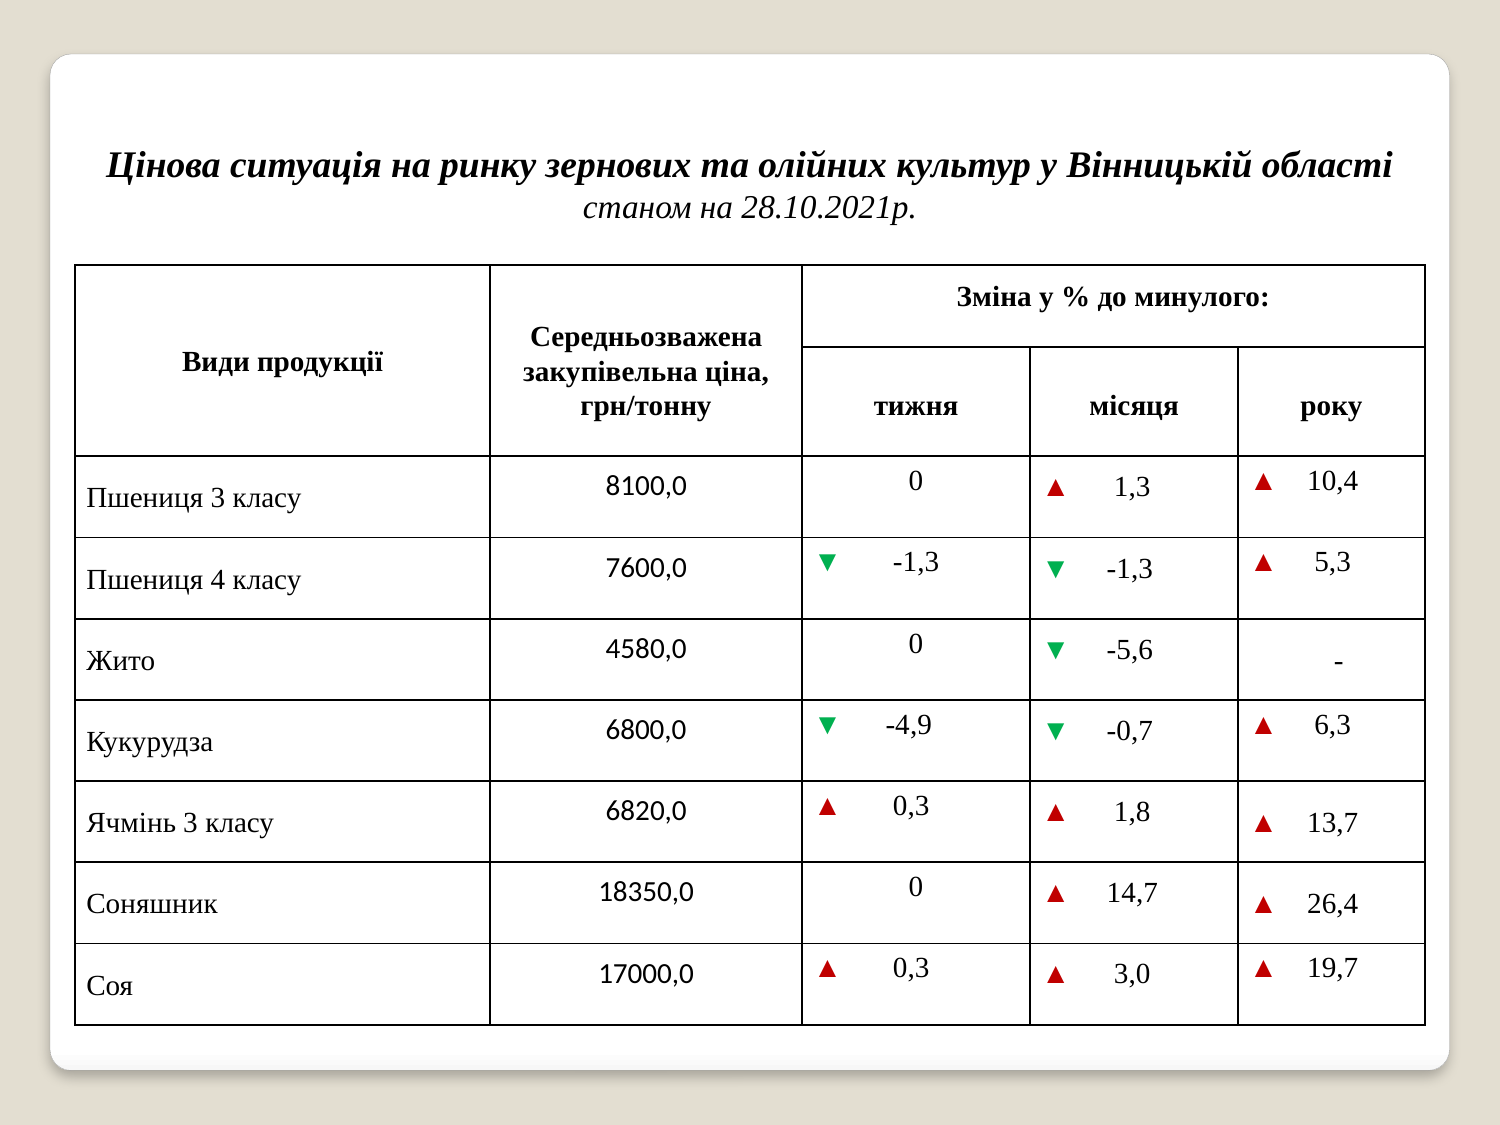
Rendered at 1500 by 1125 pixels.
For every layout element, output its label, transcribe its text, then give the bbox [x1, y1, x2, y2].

table_cell ▲ 0,3 [803, 782, 1029, 861]
table_cell Пшениця 4 класу [76, 538, 489, 618]
table_cell тижня [803, 348, 1029, 455]
table_cell ▲ 5,3 [1239, 538, 1424, 618]
table_cell Соняшник [76, 863, 489, 943]
table_cell ▲ 26,4 [1239, 863, 1424, 943]
table_cell Зміна у % до минулого: [803, 266, 1424, 346]
table_cell Види продукції [76, 266, 489, 455]
table_cell Соя [76, 944, 489, 1024]
table_cell ▼ -5,6 [1031, 620, 1237, 699]
table_cell ▲ 1,8 [1031, 782, 1237, 861]
table_cell 6800,0 [491, 701, 801, 780]
table_cell ▲ 14,7 [1031, 863, 1237, 943]
table_cell 17000,0 [491, 944, 801, 1024]
table_cell ▼ -4,9 [803, 701, 1029, 780]
table_cell ▲ 10,4 [1239, 457, 1424, 537]
table_cell ▲ 6,3 [1239, 701, 1424, 780]
table_cell року [1239, 348, 1424, 455]
table_cell 0 [803, 457, 1029, 537]
table_cell ▲ 3,0 [1031, 944, 1237, 1024]
table_cell ▼ -0,7 [1031, 701, 1237, 780]
table_cell ▲ 1,3 [1031, 457, 1237, 537]
table_cell 8100,0 [491, 457, 801, 537]
table_cell Ячмінь 3 класу [76, 782, 489, 861]
table_cell 6820,0 [491, 782, 801, 861]
table_cell 4580,0 [491, 620, 801, 699]
table_cell Пшениця 3 класу [76, 457, 489, 537]
table_cell Середньозважена закупівельна ціна, грн/тонну [491, 266, 801, 455]
table_cell - [1239, 620, 1424, 699]
table_cell ▲ 19,7 [1239, 944, 1424, 1024]
table_cell 7600,0 [491, 538, 801, 618]
table_cell місяця [1031, 348, 1237, 455]
table_cell ▲ 0,3 [803, 944, 1029, 1024]
table_cell ▲ 13,7 [1239, 782, 1424, 861]
table_cell 0 [803, 863, 1029, 943]
table_cell 0 [803, 620, 1029, 699]
table_cell ▼ -1,3 [1031, 538, 1237, 618]
table_cell Кукурудза [76, 701, 489, 780]
table_header Цінова ситуація на ринку зернових та олійних культур у Вінницькій області станом на 28.10.2021р. [75, 100, 1425, 264]
table_cell ▼ -1,3 [803, 538, 1029, 618]
table_cell 18350,0 [491, 863, 801, 943]
table_cell Жито [76, 620, 489, 699]
